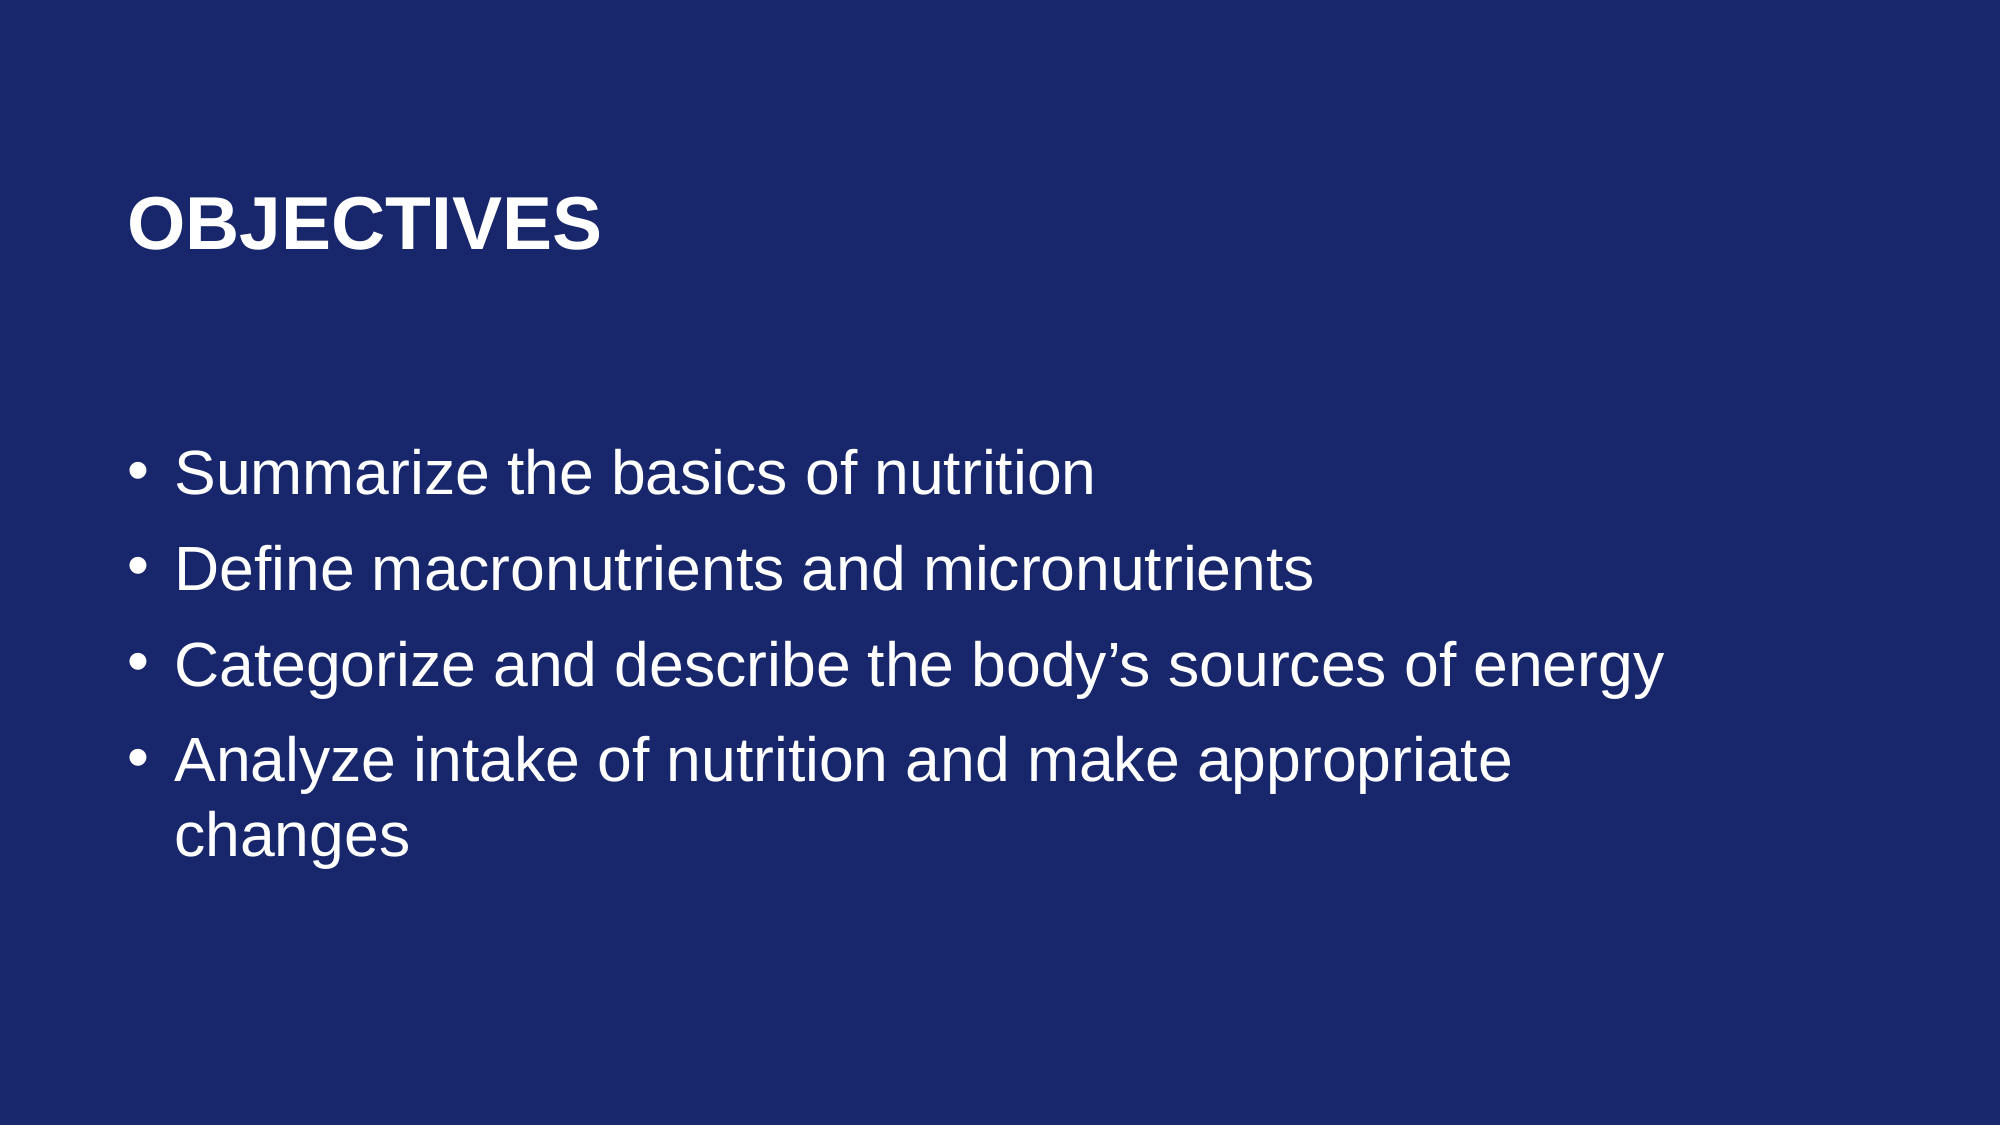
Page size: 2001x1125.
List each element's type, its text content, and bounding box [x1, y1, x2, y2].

list Summarize the basics of nutrition Define macronutrients and micronutrients Categorize and describe the body’s sources of energy Analyze intake of nutrition and make appropriate changes [112, 351, 1775, 950]
title objectives [112, 99, 1775, 339]
